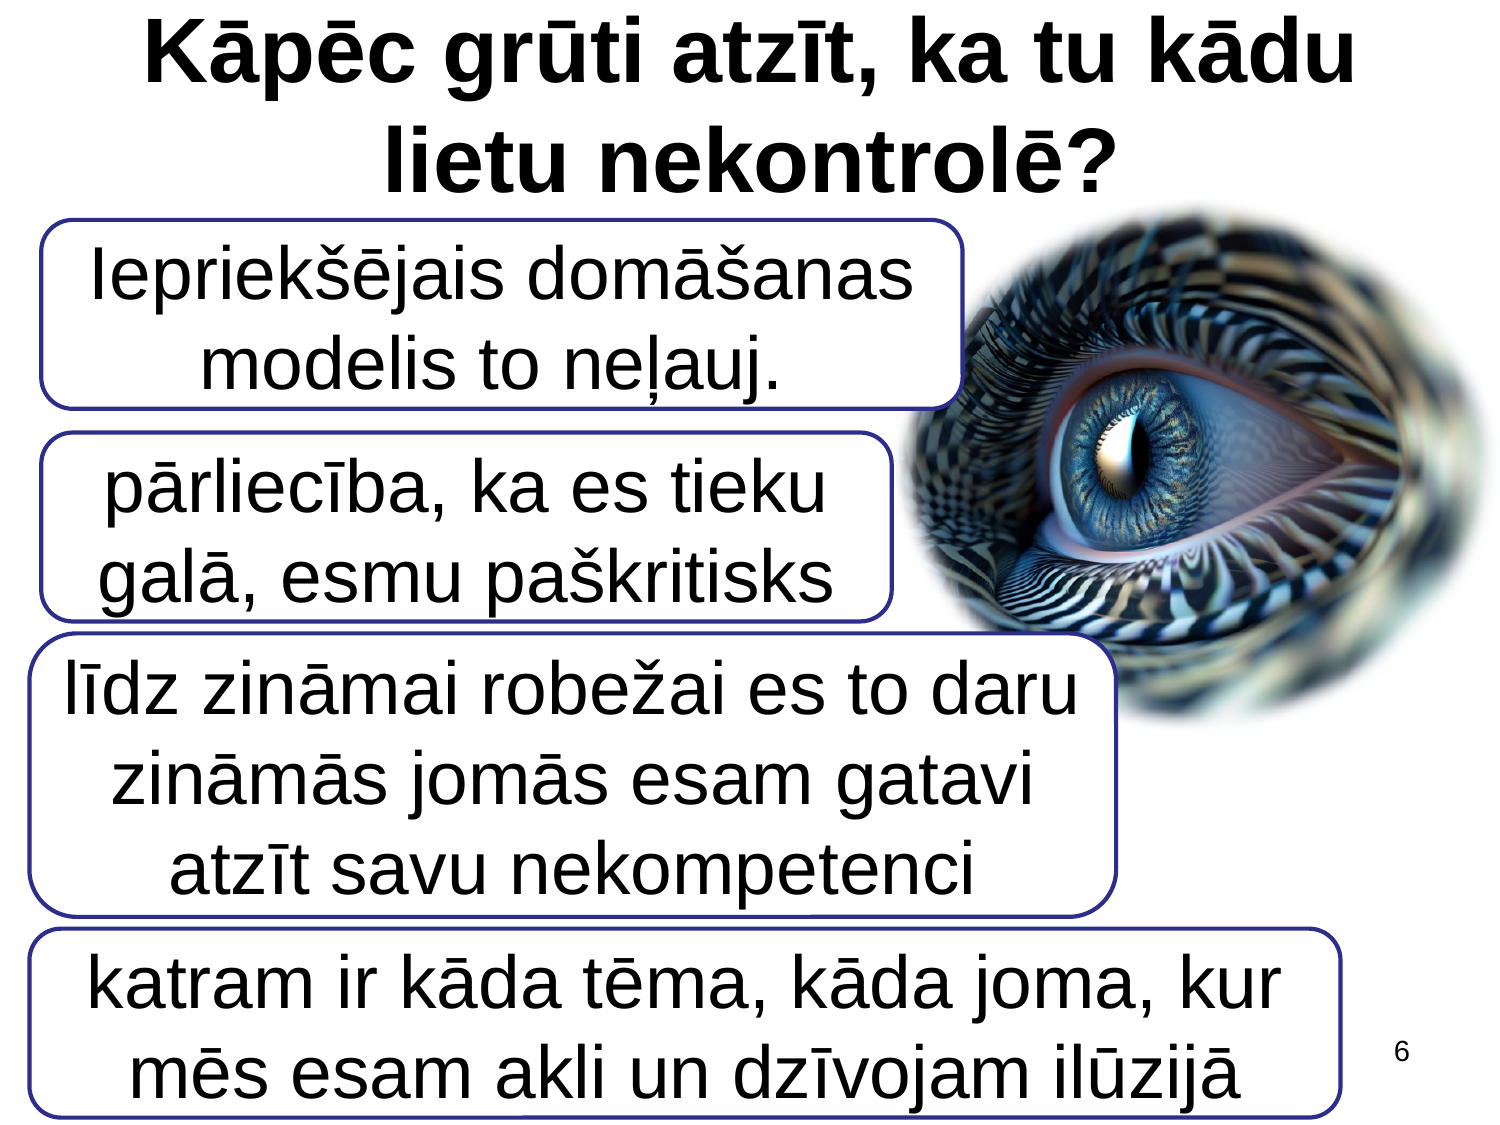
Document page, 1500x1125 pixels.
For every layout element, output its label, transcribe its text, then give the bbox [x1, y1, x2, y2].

text_box līdz zināmai robežai es to daru zināmās jomās esam gatavi atzīt savu nekompetenci [27, 631, 1119, 919]
slide_number 6 [1339, 1024, 1426, 1103]
text_box katram ir kāda tēma, kāda joma, kur mēs esam akli un dzīvojam ilūzijā [27, 926, 1343, 1120]
text_box pārliecība, ka es tieku galā, esmu paškritisks [39, 430, 886, 624]
title Kāpēc grūti atzīt, ka tu kādu lietu nekontrolē? [76, 30, 1428, 171]
text_box Iepriekšējais domāšanas modelis to neļauj. [39, 217, 886, 411]
picture [891, 195, 1500, 735]
